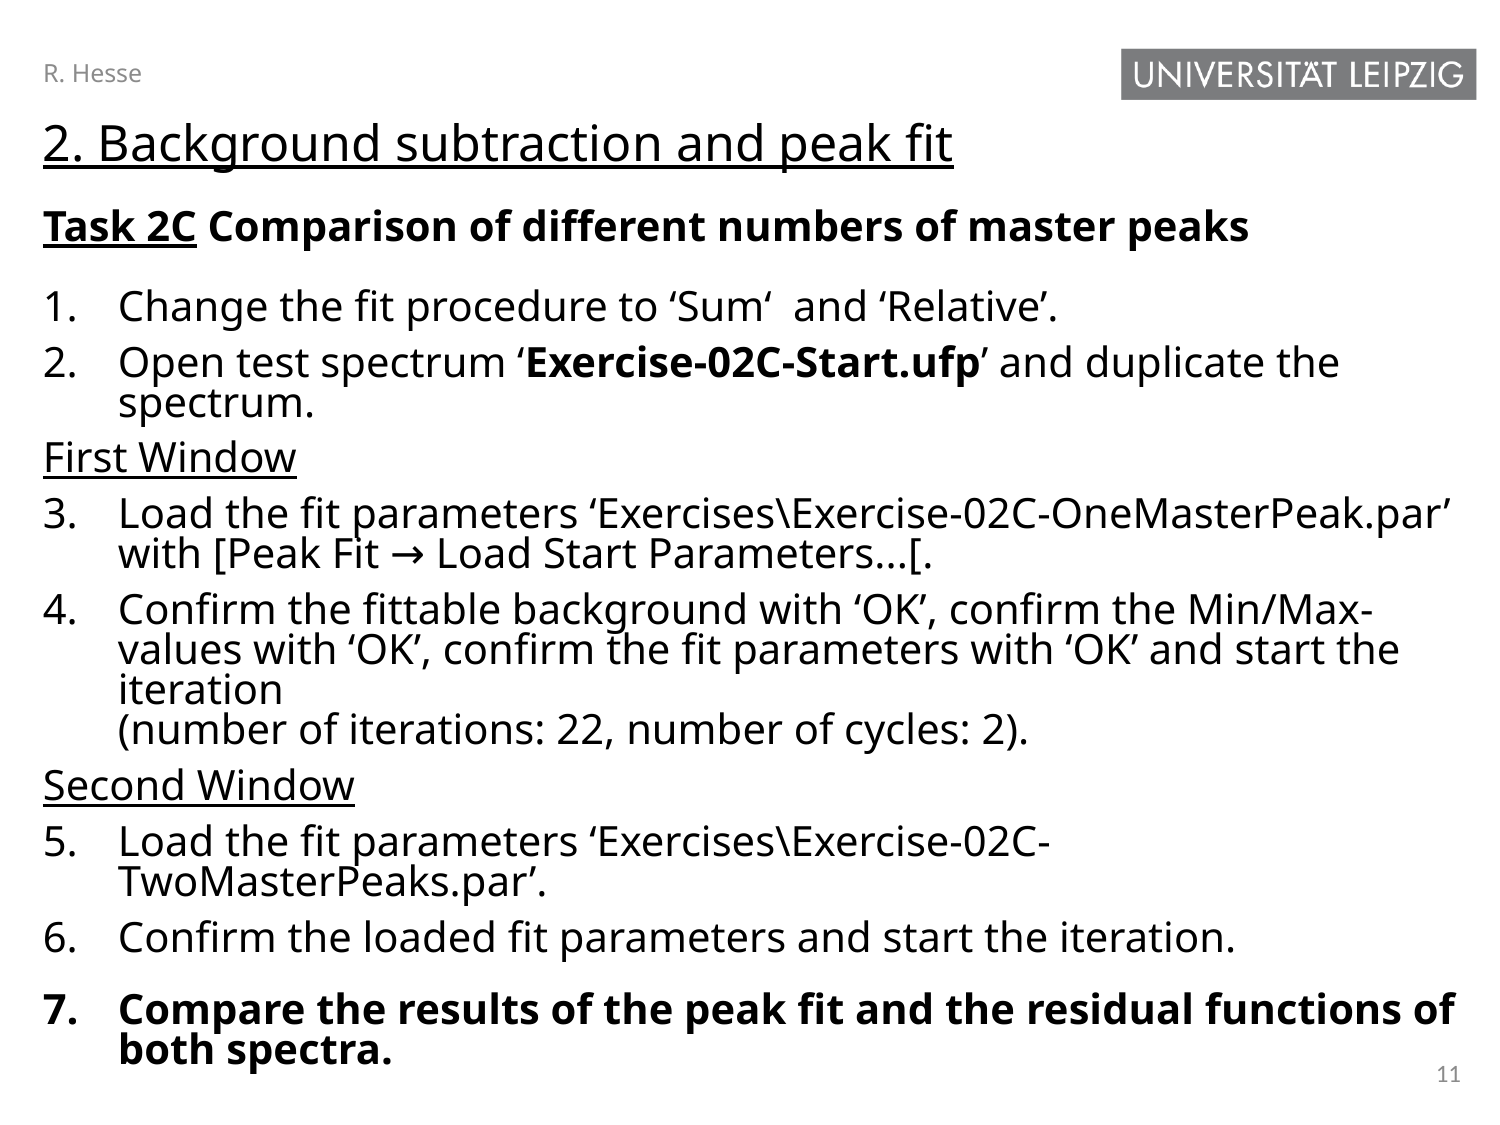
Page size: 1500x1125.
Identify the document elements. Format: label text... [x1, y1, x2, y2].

text_box 2. Background subtraction and peak fit [28, 104, 1269, 179]
footer R. Hesse [28, 44, 1410, 105]
text_box Task 2C Comparison of different numbers of master peaks Change the fit procedure to ‘Sum‘ and ‘Relative’. Open test spectrum ‘Exercise-02C-Start.ufp’ and duplicate the spectrum. First Window Load the fit parameters ‘Exercises\Exercise-02C-OneMasterPeak.par’ with [Peak Fit → Load Start Parameters...[. Confirm the fittable background with ‘OK’, confirm the Min/Max-values with ‘OK’, confirm the fit parameters with ‘OK’ and start the iteration (number of iterations: 22, number of cycles: 2). Second Window Load the fit parameters ‘Exercises\Exercise-02C-TwoMasterPeaks.par’. Confirm the loaded fit parameters and start the iteration. Compare the results of the peak fit and the residual functions of both spectra. [28, 201, 1477, 1115]
picture [1410, 48, 1477, 100]
